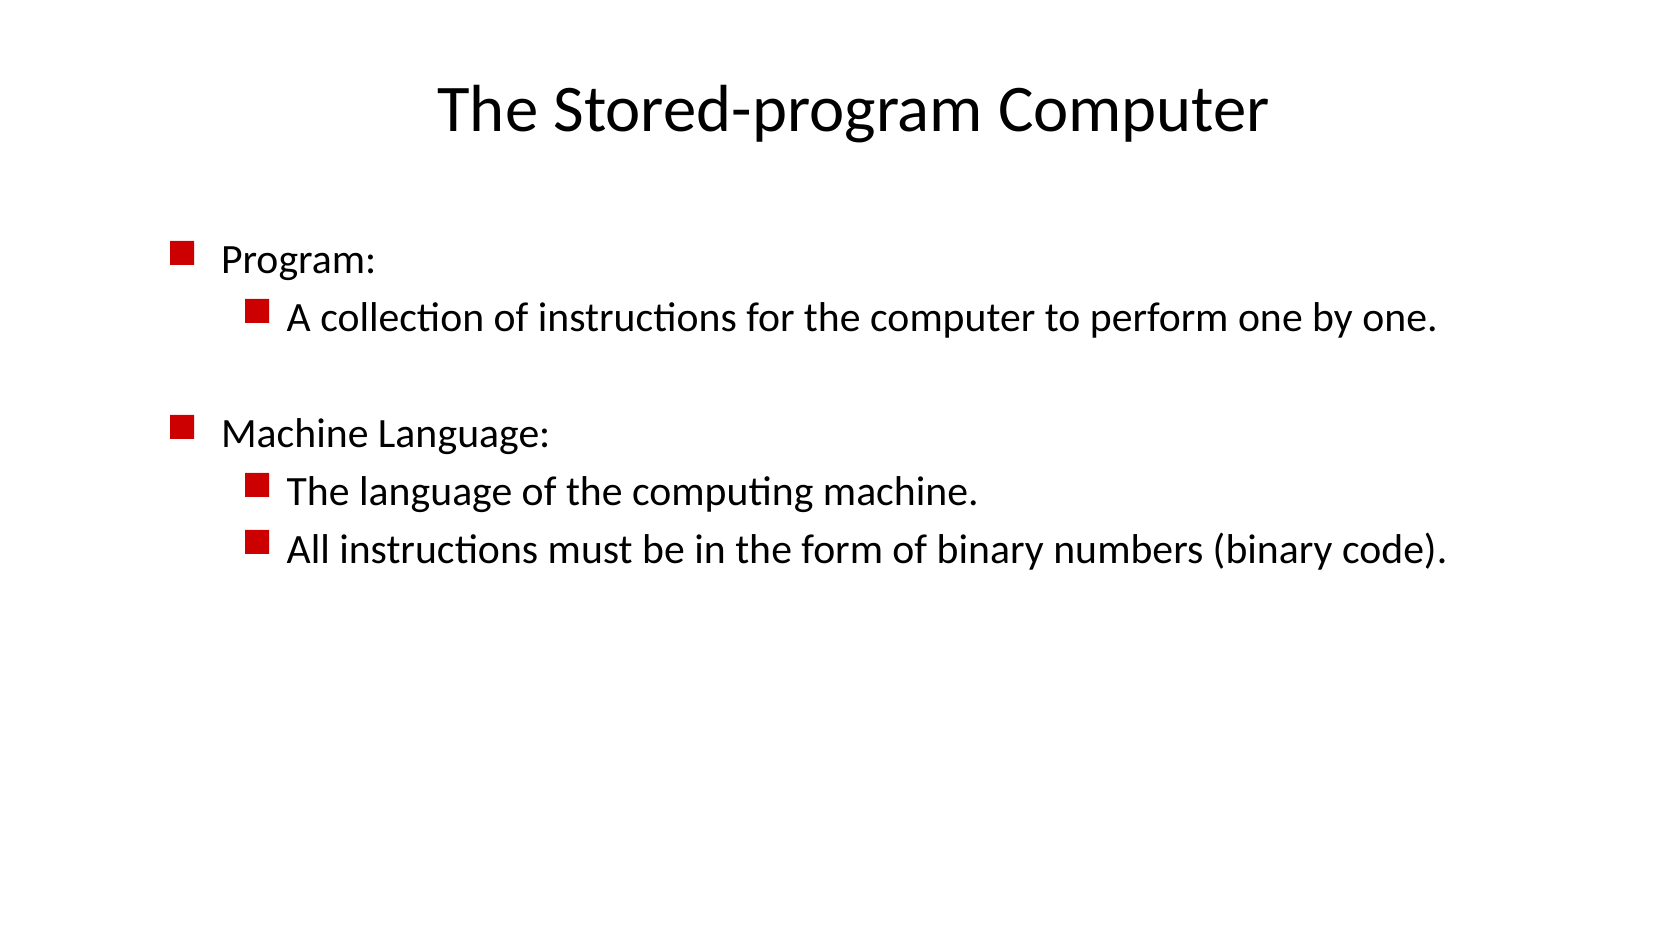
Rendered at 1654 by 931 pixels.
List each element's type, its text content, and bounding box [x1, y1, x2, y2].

title The Stored-program Computer [151, 51, 1557, 166]
list Program: A collection of instructions for the computer to perform one by one. Machine Language: The language of the computing machine. All instructions must be in the form of binary numbers (binary code). [151, 227, 1571, 817]
